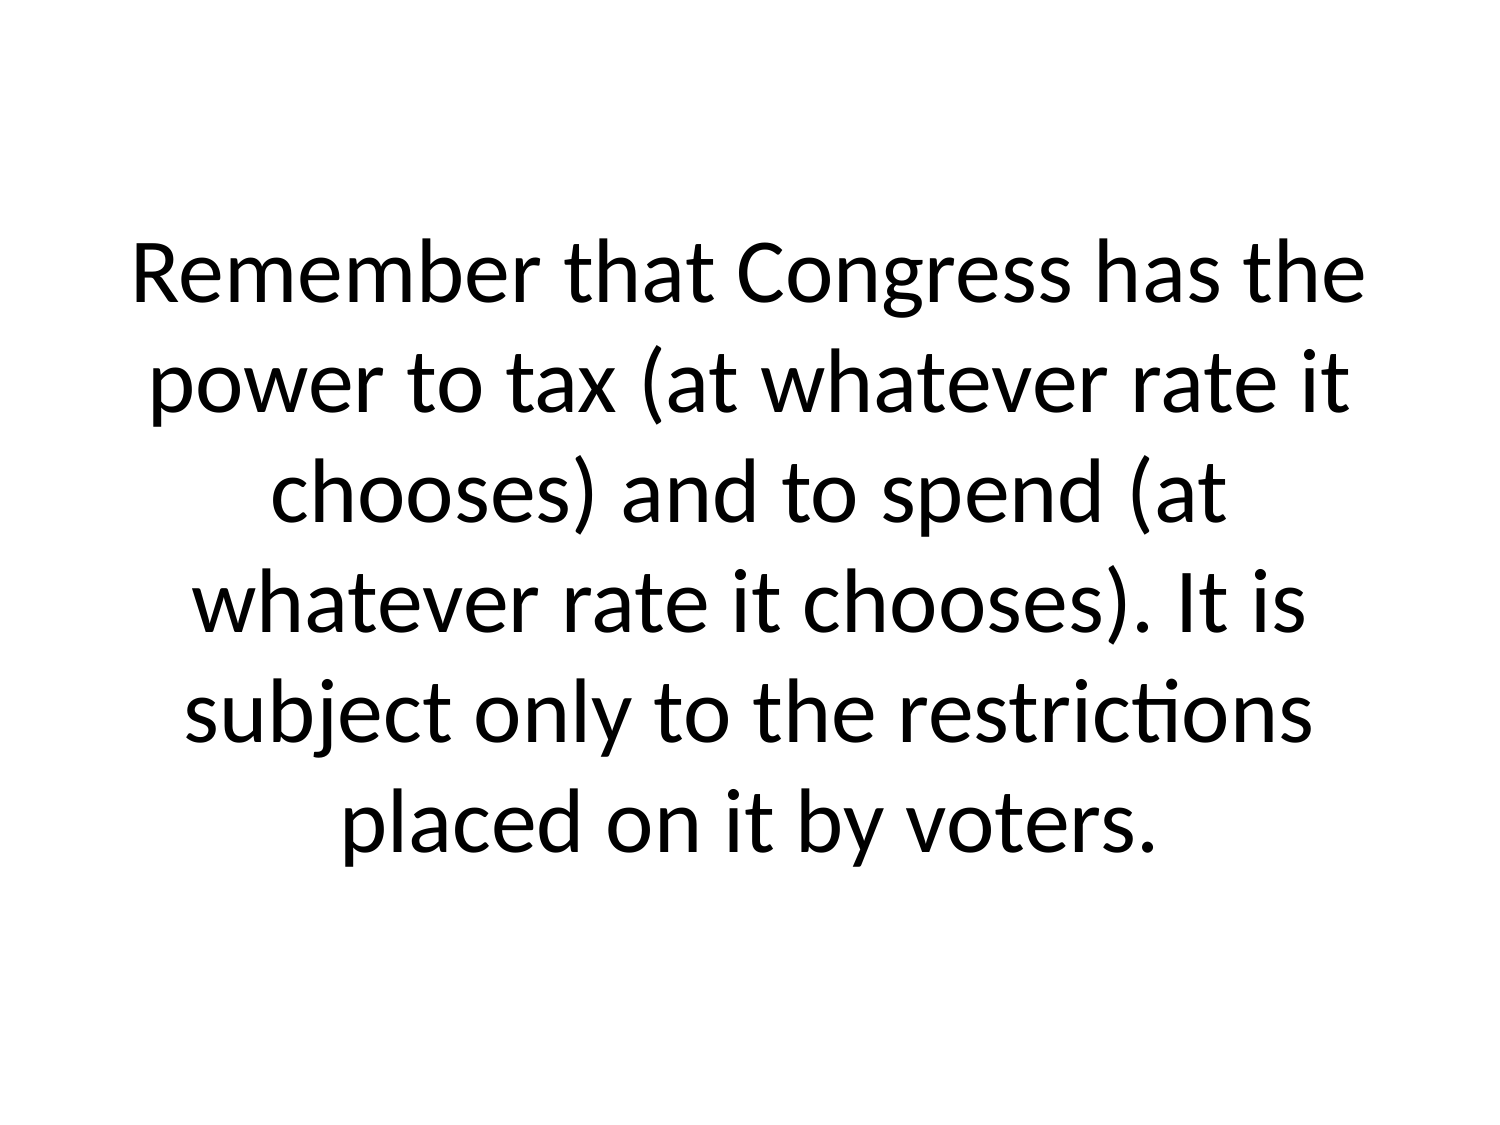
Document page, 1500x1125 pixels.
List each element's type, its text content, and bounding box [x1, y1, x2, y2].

title Remember that Congress has the power to tax (at whatever rate it chooses) and to spend (at whatever rate it chooses). It is subject only to the restrictions placed on it by voters. [74, 44, 1426, 1038]
